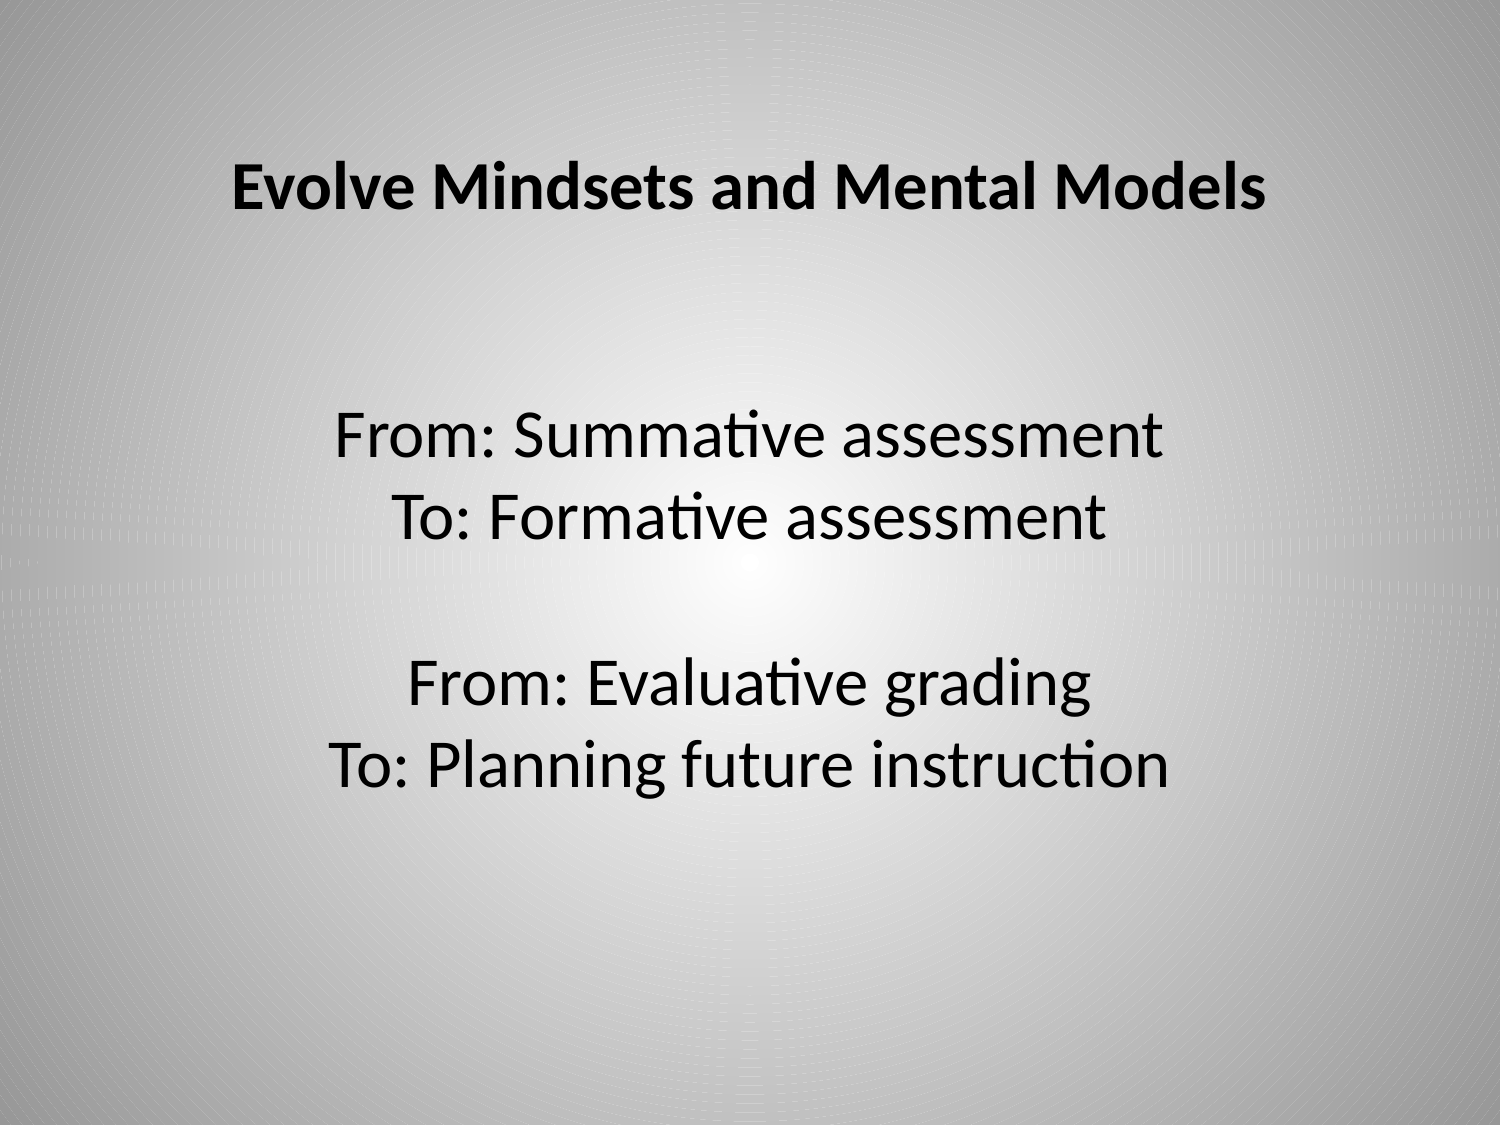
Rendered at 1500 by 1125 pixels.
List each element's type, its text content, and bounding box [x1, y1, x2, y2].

title Evolve Mindsets and Mental Models From: Summative assessment To: Formative assessment From: Evaluative grading To: Planning future instruction [75, 45, 1425, 1063]
